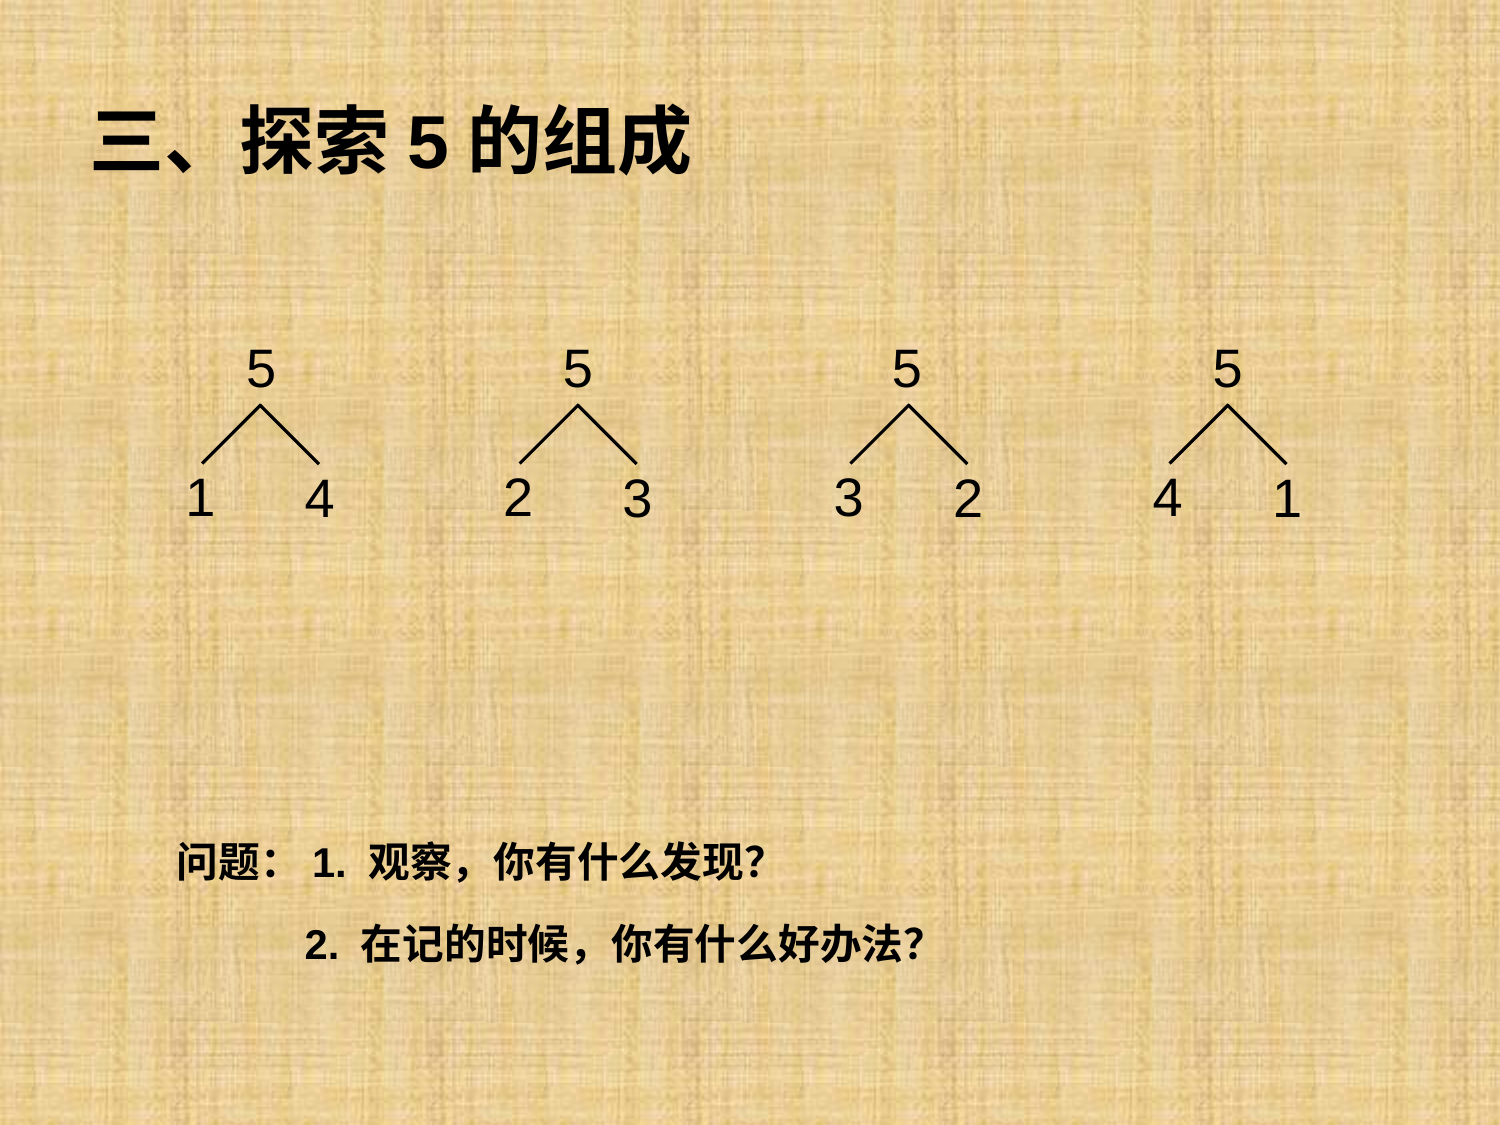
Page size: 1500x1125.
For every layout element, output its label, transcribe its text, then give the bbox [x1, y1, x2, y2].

text_box 三、探索5的组成 [74, 68, 1081, 208]
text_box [159, 325, 1329, 537]
text_box 问题：1. 观察，你有什么发现？ [162, 818, 1241, 894]
picture [0, 0, 1500, 1125]
text_box 2. 在记的时候，你有什么好办法？ [289, 900, 1161, 976]
